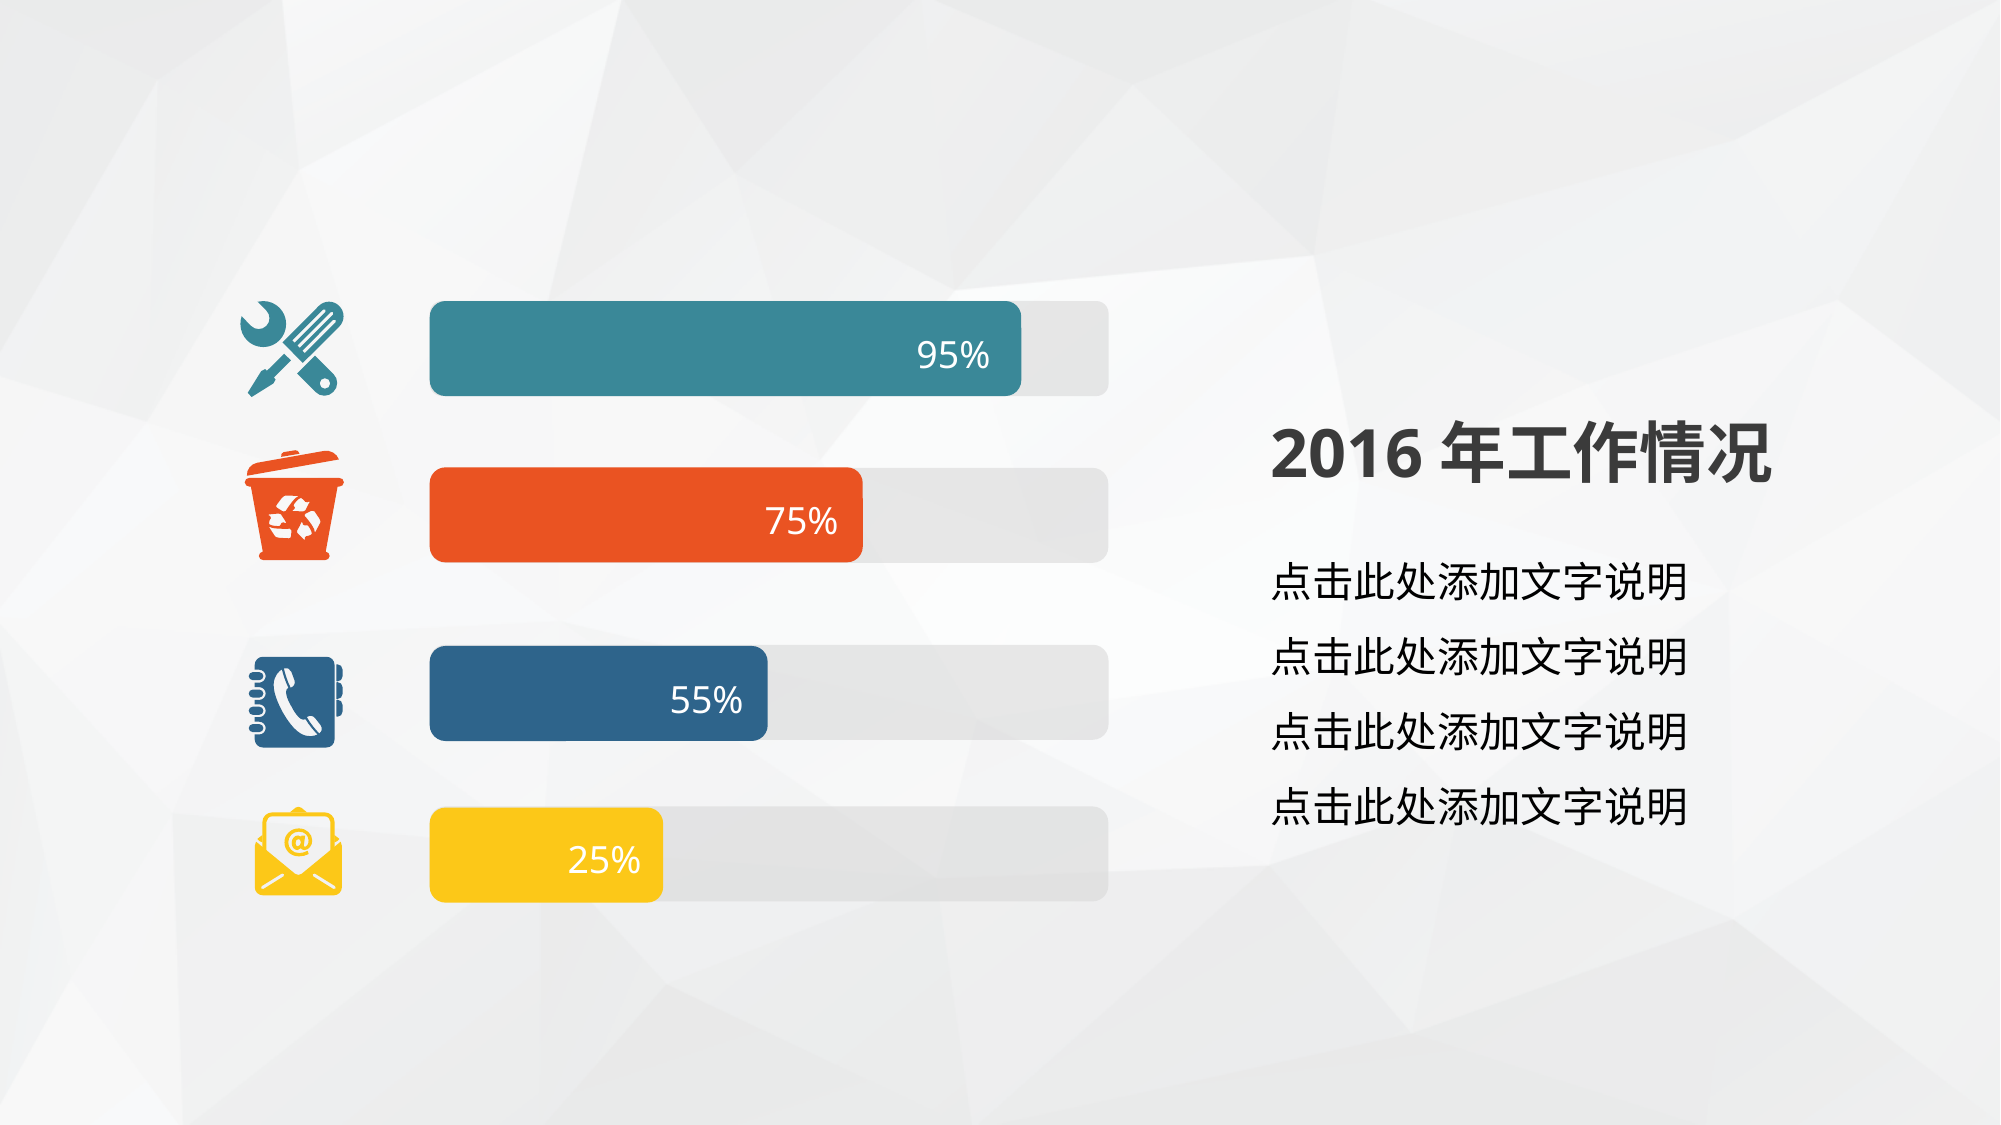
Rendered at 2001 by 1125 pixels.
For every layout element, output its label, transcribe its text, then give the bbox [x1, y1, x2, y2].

text_box [428, 299, 1023, 398]
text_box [248, 656, 343, 748]
text_box 55% [645, 668, 768, 729]
text_box 2016年工作情况 [1255, 403, 1894, 498]
text_box [1006, 299, 1110, 398]
text_box [428, 644, 769, 743]
text_box [431, 643, 1110, 741]
text_box 25% [543, 828, 666, 889]
text_box [430, 805, 1110, 903]
text_box [850, 466, 1110, 564]
picture [0, 0, 2000, 1125]
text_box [240, 300, 345, 398]
text_box [428, 806, 665, 904]
text_box 95% [892, 323, 1015, 384]
text_box [428, 466, 864, 564]
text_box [244, 449, 344, 561]
text_box 点击此处添加文字说明 点击此处添加文字说明 点击此处添加文字说明 点击此处添加文字说明 [1255, 523, 1978, 839]
text_box 75% [740, 490, 863, 550]
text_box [254, 806, 342, 896]
